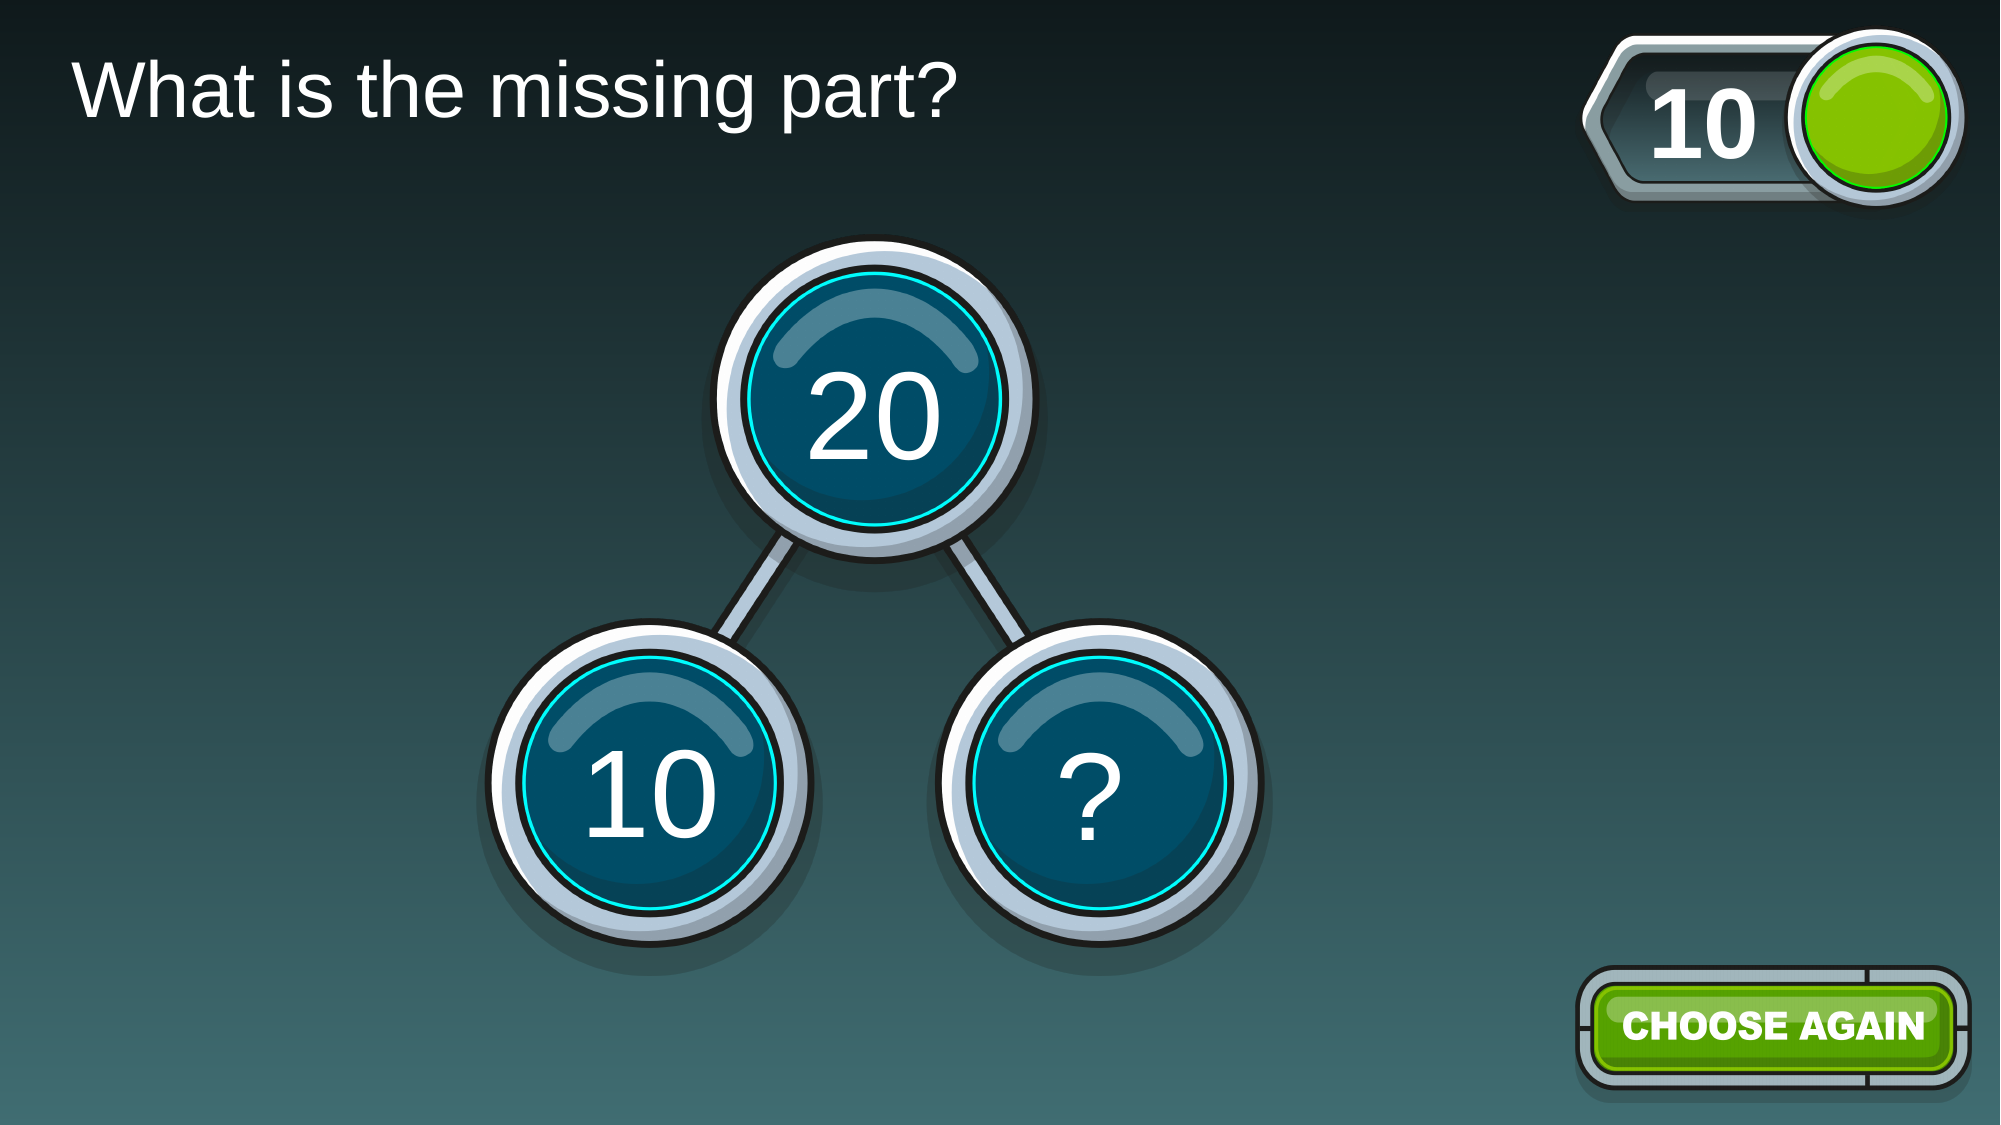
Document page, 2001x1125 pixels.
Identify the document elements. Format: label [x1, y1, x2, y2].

picture [475, 234, 1273, 976]
text_box [55, 30, 1544, 165]
picture [1575, 965, 1972, 1104]
picture [1575, 25, 1971, 221]
